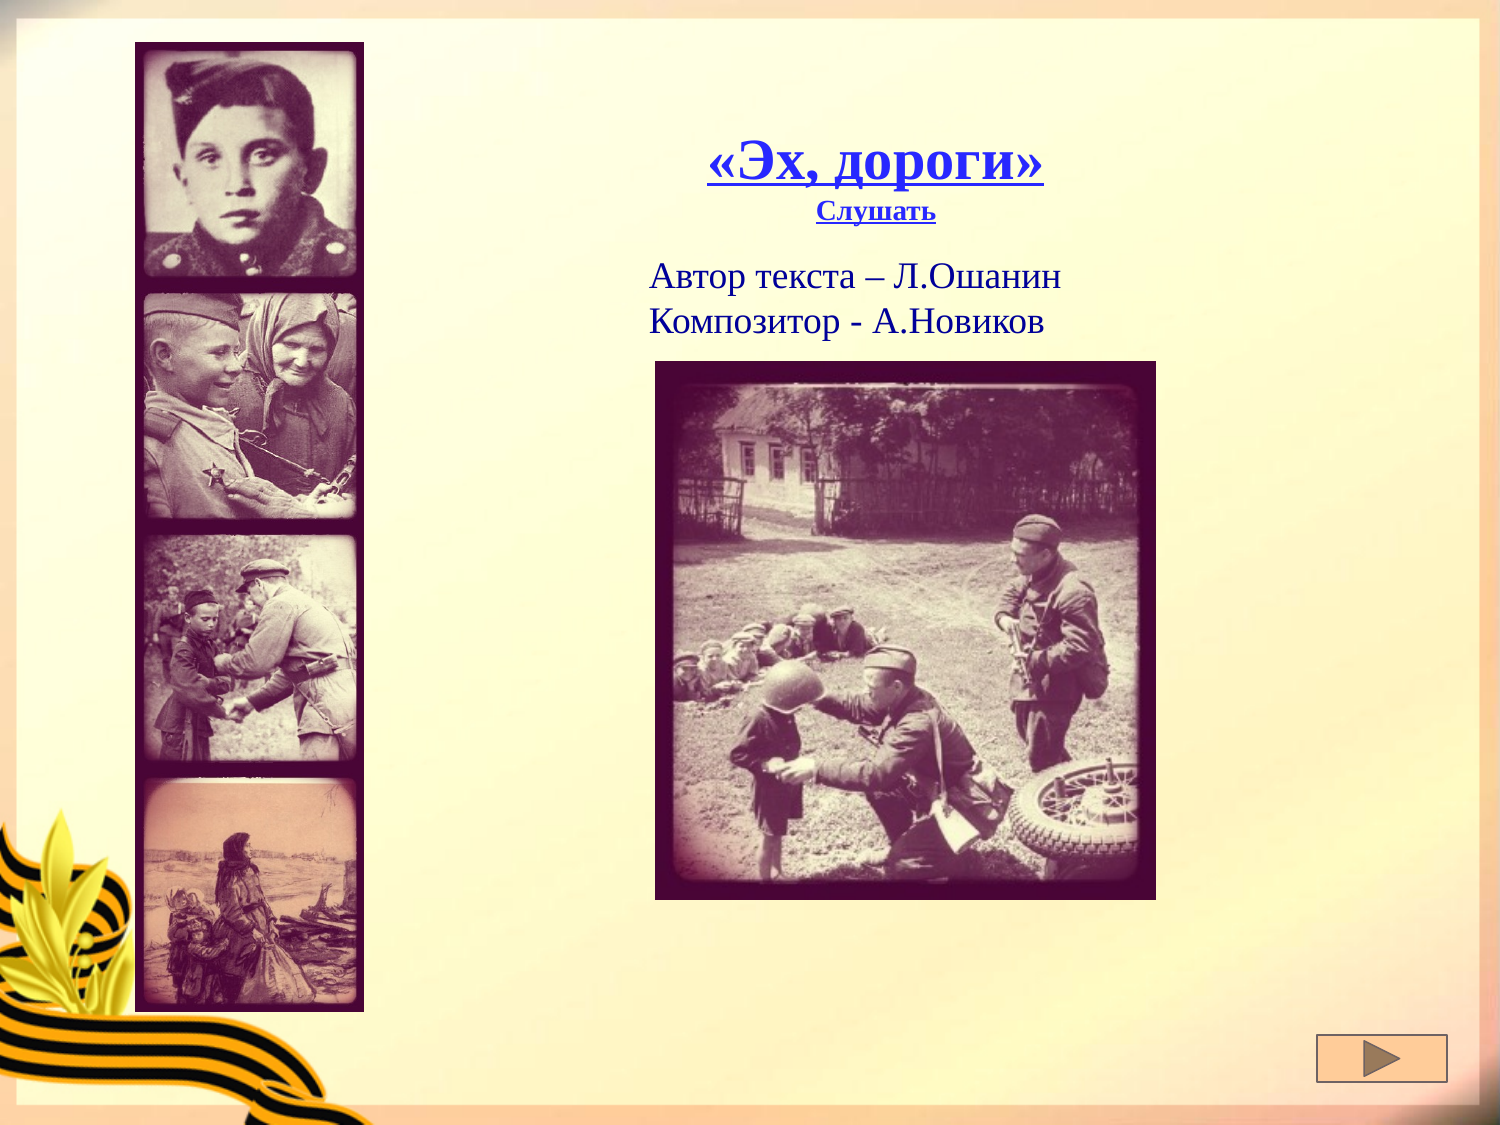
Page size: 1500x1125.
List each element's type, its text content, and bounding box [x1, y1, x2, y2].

picture [0, 0, 1500, 1125]
text_box [1315, 1033, 1449, 1084]
text_box Автор текста – Л.Ошанин Композитор - А.Новиков [633, 243, 1077, 349]
text_box «Эх, дороги» Слушать [692, 113, 1060, 234]
